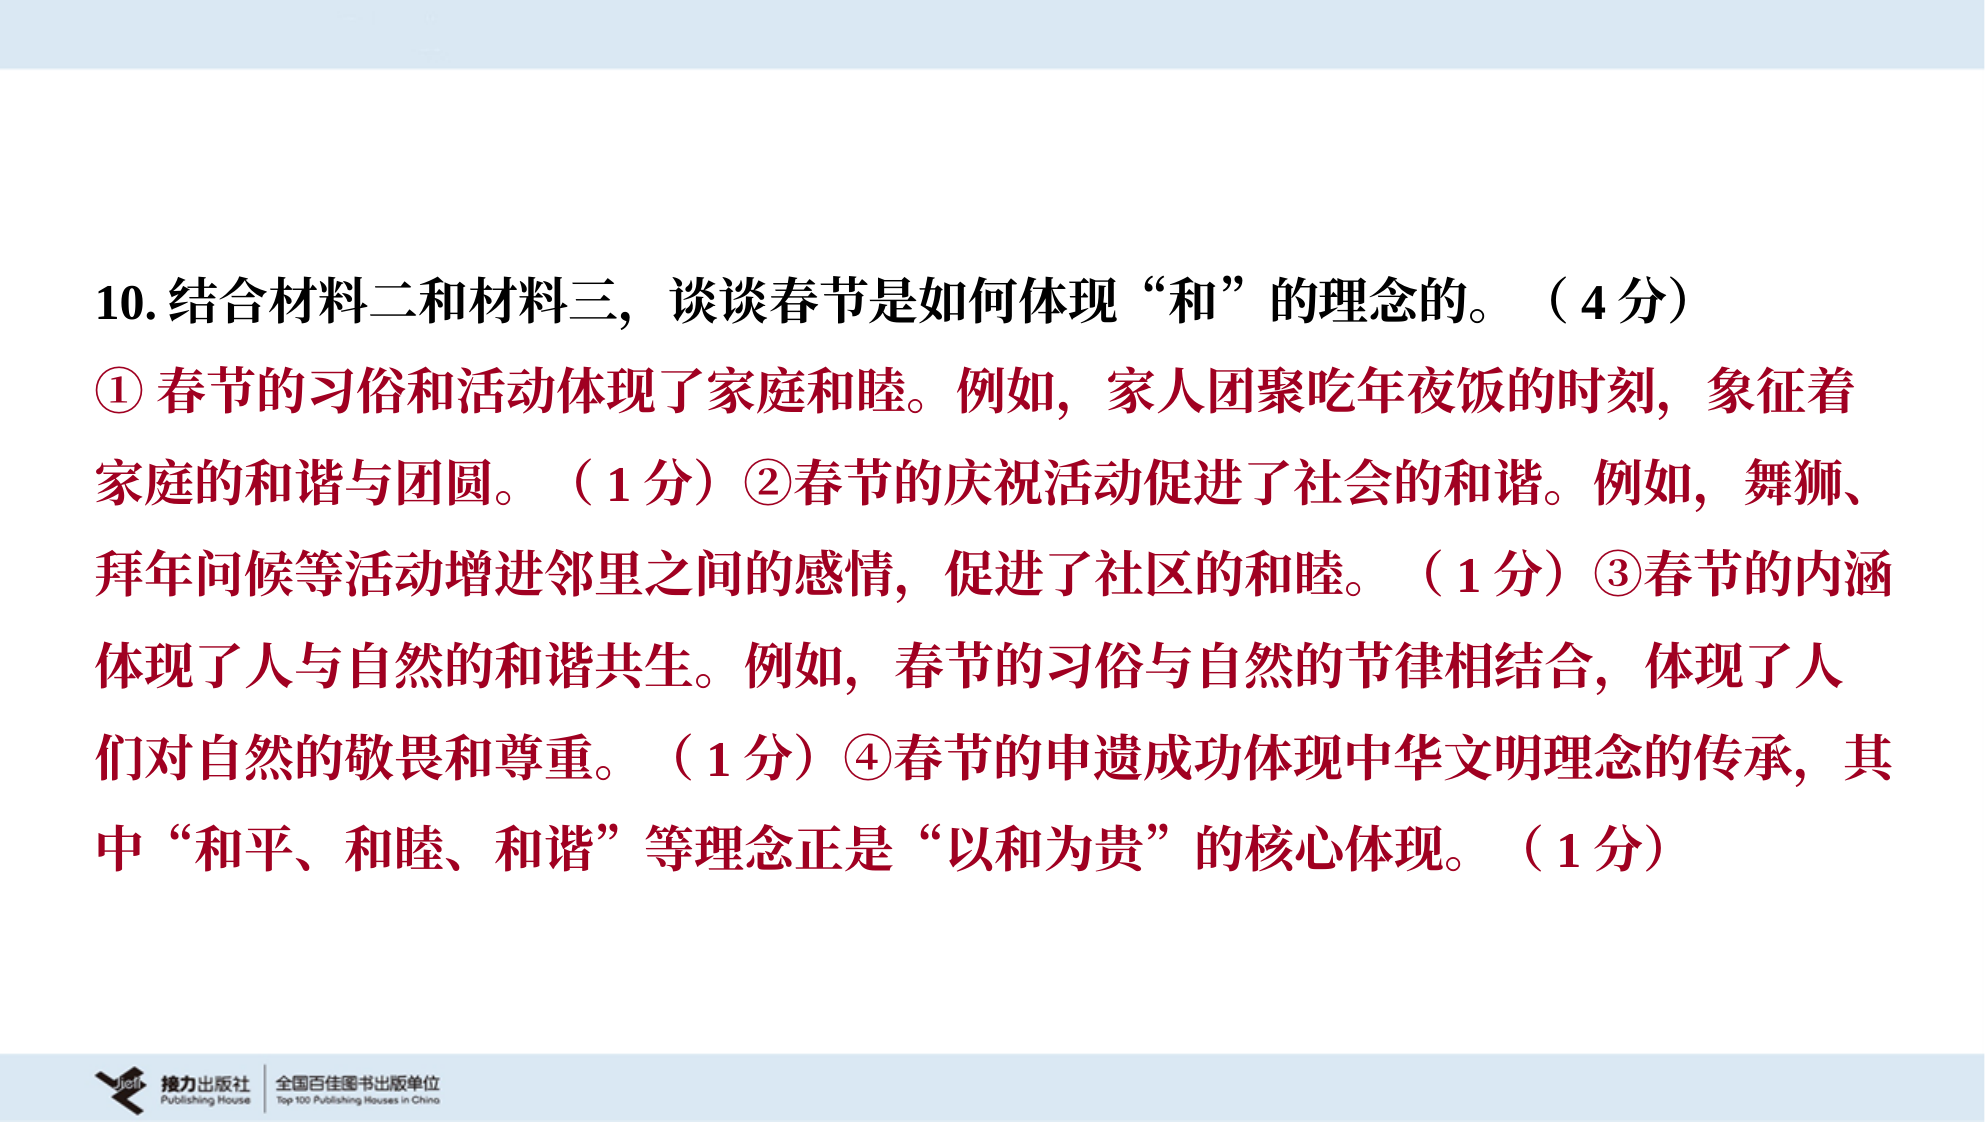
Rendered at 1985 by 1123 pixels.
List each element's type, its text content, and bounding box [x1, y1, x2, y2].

text_box 10.结合材料二和材料三，谈谈春节是如何体现“和”的理念的。（4分） [94, 242, 1892, 327]
text_box ①春节的习俗和活动体现了家庭和睦。例如，家人团聚吃年夜饭的时刻，象征着 家庭的和谐与团圆。（1分）②春节的庆祝活动促进了社会的和谐。例如，舞狮、 拜年问候等活动增进邻里之间的感情，促进了社区的和睦。（1分）③春节的内涵 体现了人与自然的和谐共生。例如，春节的习俗与自然的节律相结合，体现了人 们对自然的敬畏和尊重。（1分）④春节的申遗成功体现中华文明理念的传承，其 中“和平、和睦、和谐”等理念正是“以和为贵”的核心体现。（1分） [94, 327, 1892, 878]
picture [0, 0, 1985, 1122]
